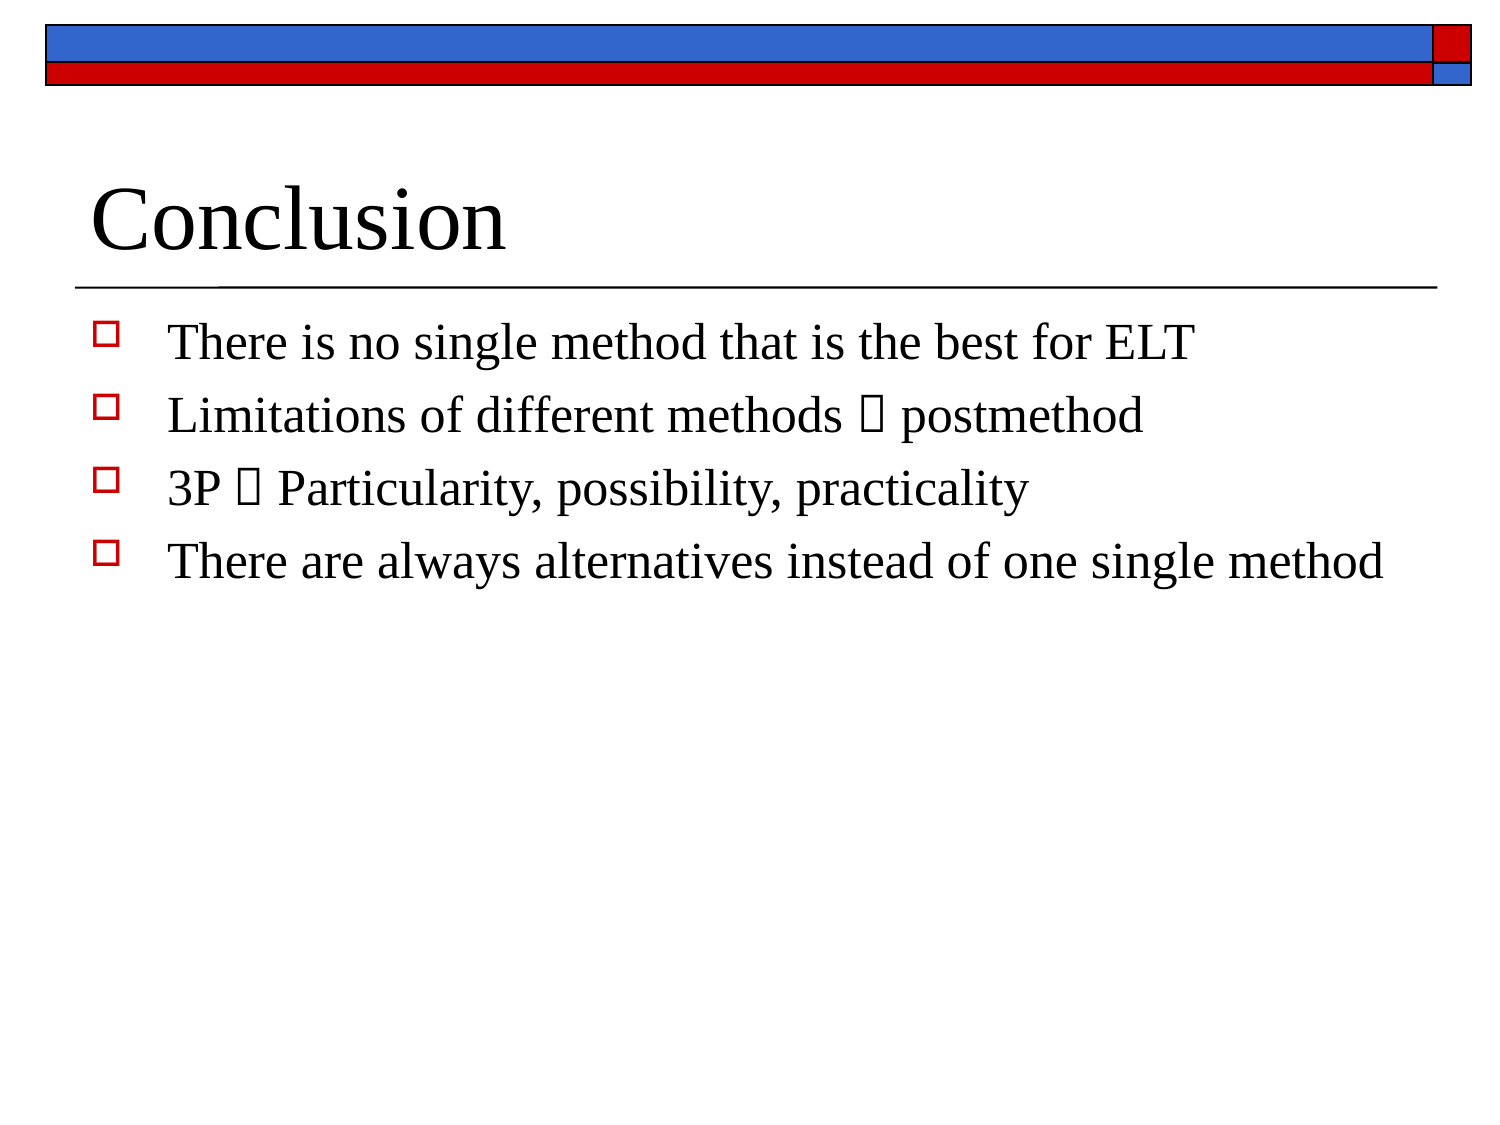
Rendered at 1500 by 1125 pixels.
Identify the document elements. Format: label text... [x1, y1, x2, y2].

list There is no single method that is the best for ELT Limitations of different methods  postmethod 3P  Particularity, possibility, practicality There are always alternatives instead of one single method [74, 299, 1426, 1006]
title Conclusion [74, 87, 1426, 276]
